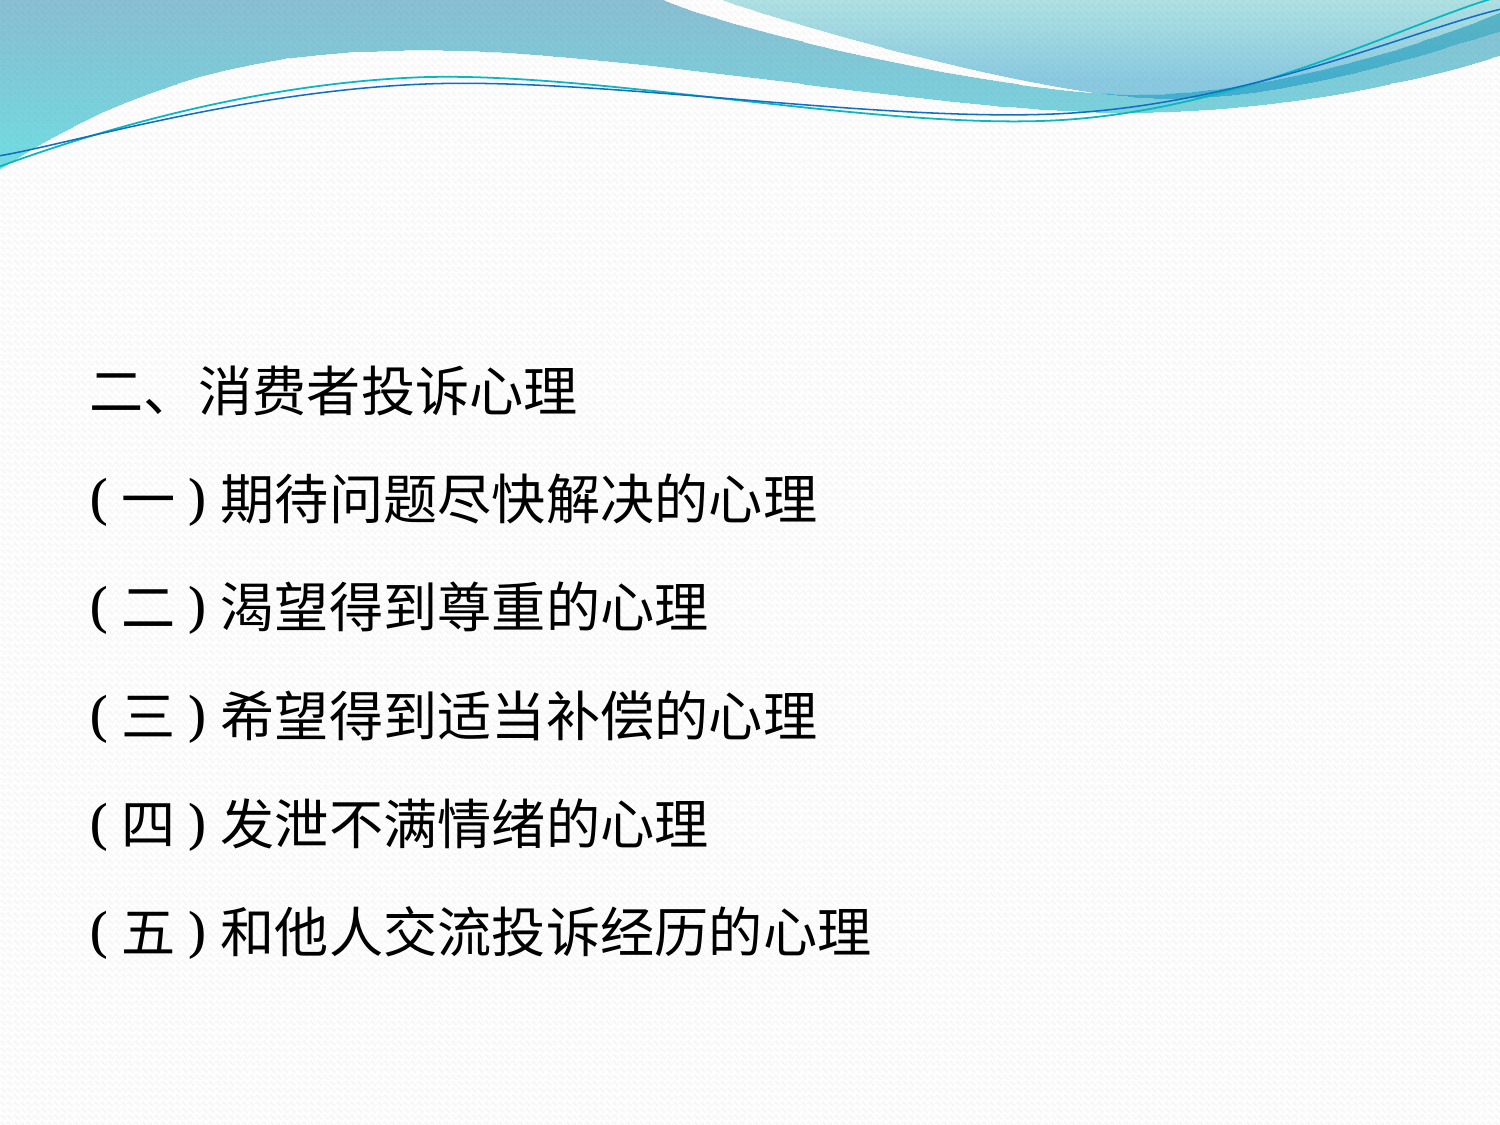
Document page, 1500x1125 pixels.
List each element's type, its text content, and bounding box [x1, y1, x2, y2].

list 二、消费者投诉心理 (一)期待问题尽快解决的心理 (二)渴望得到尊重的心理 (三)希望得到适当补偿的心理 (四)发泄不满情绪的心理 (五)和他人交流投诉经历的心理 [75, 317, 1425, 1038]
